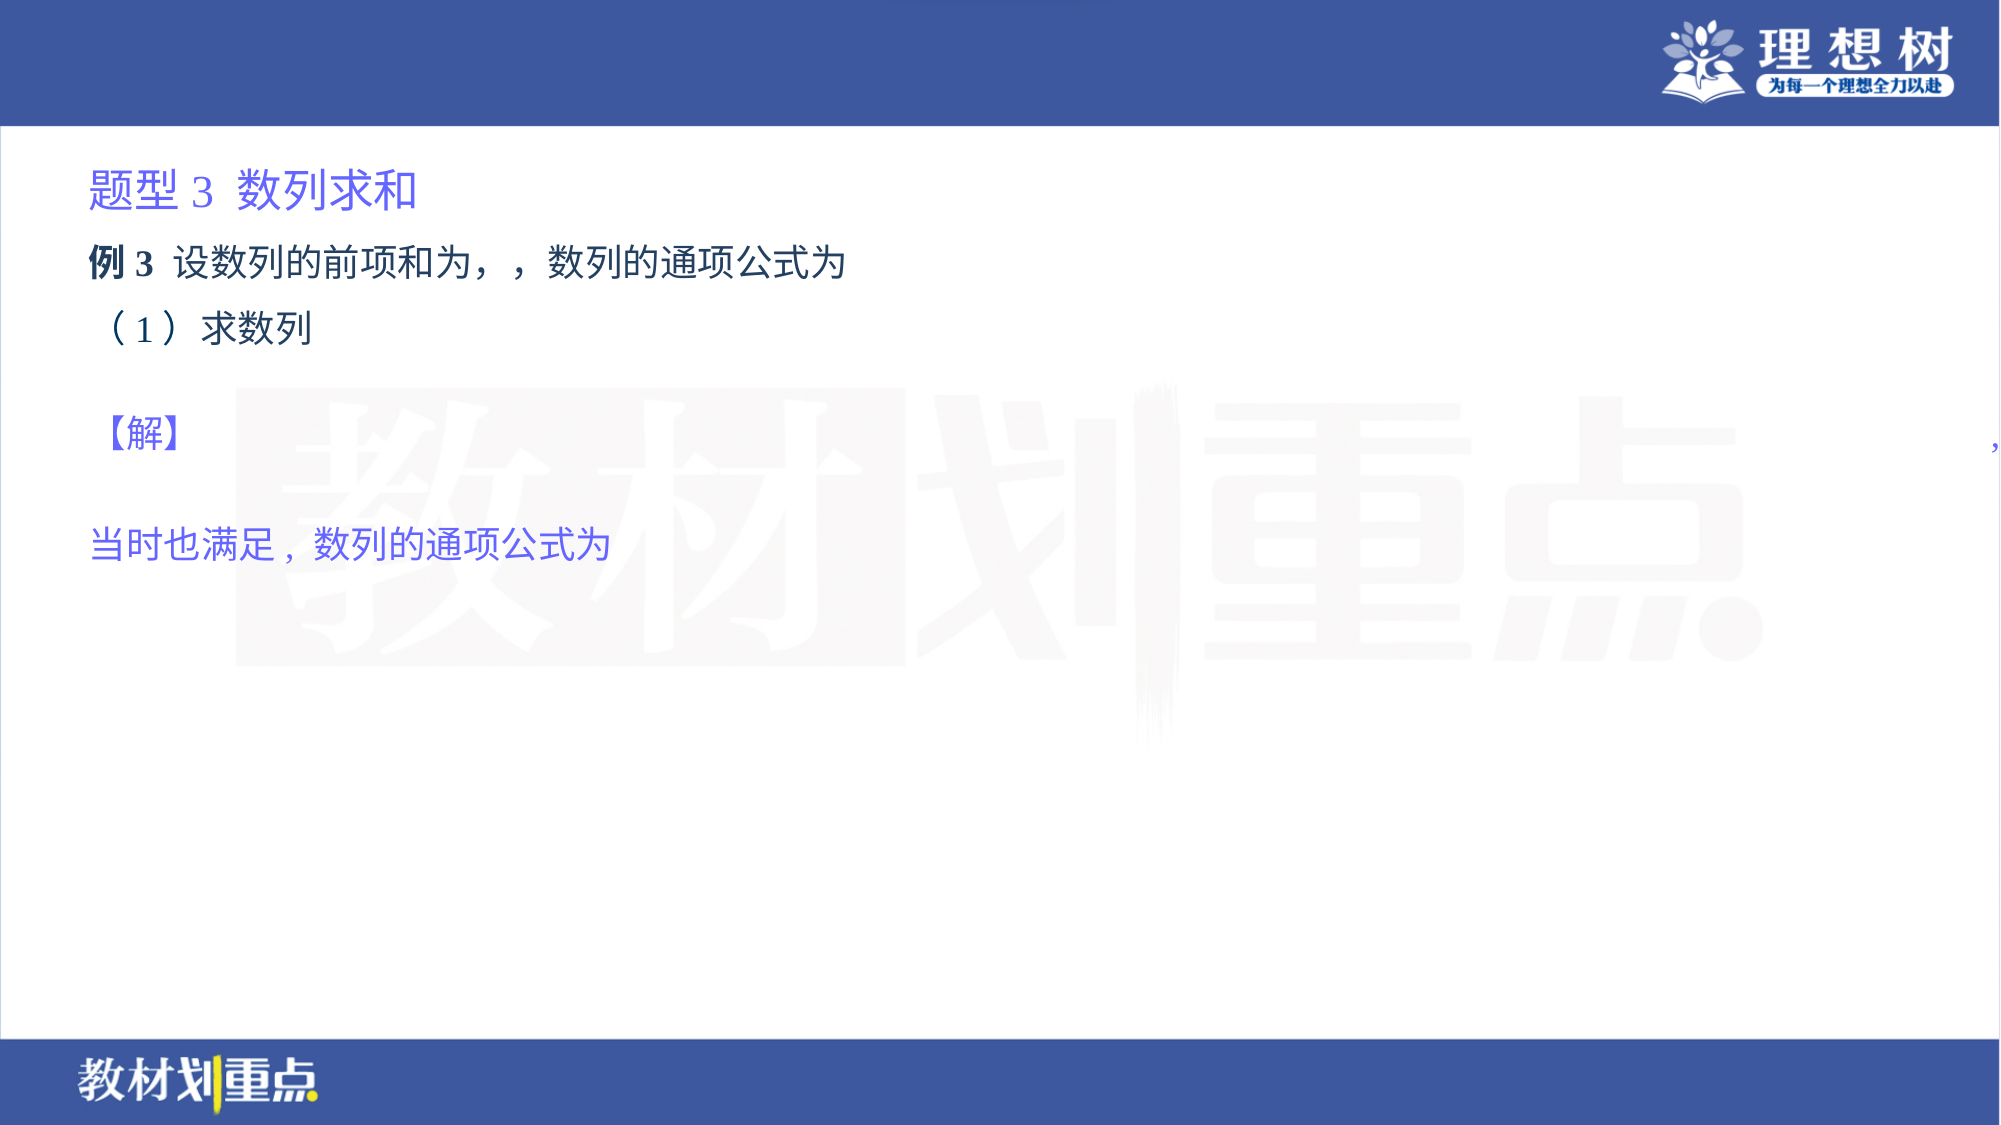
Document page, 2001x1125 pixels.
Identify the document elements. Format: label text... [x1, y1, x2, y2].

picture [0, 0, 2000, 1125]
text_box 题型3 数列求和 [88, 135, 1911, 276]
